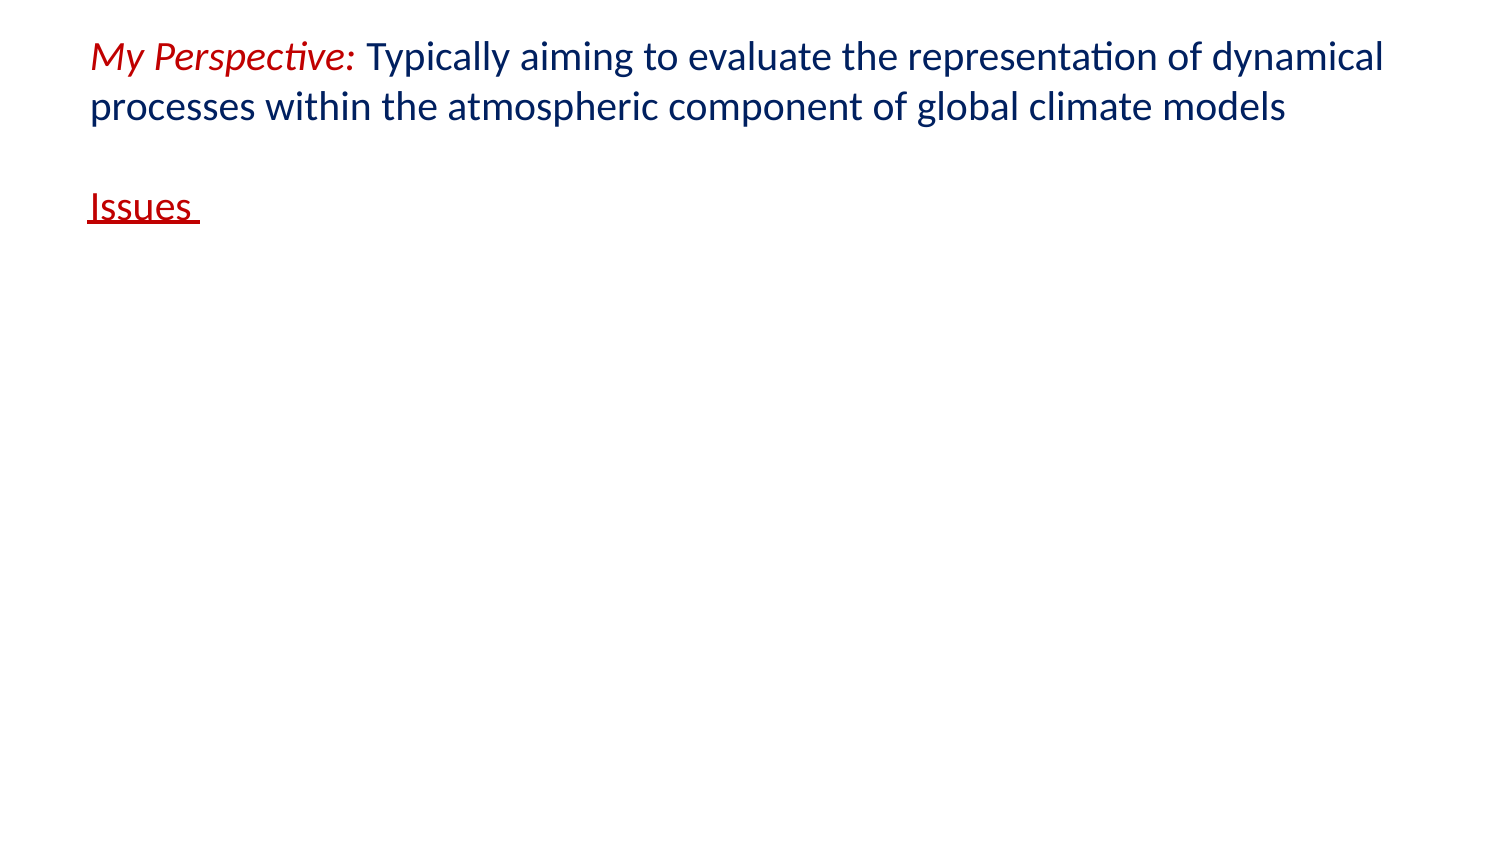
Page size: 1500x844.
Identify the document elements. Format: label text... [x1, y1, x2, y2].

text_box My Perspective: Typically aiming to evaluate the representation of dynamical processes within the atmospheric component of global climate models [75, 21, 1500, 137]
text_box Issues [75, 171, 1500, 237]
